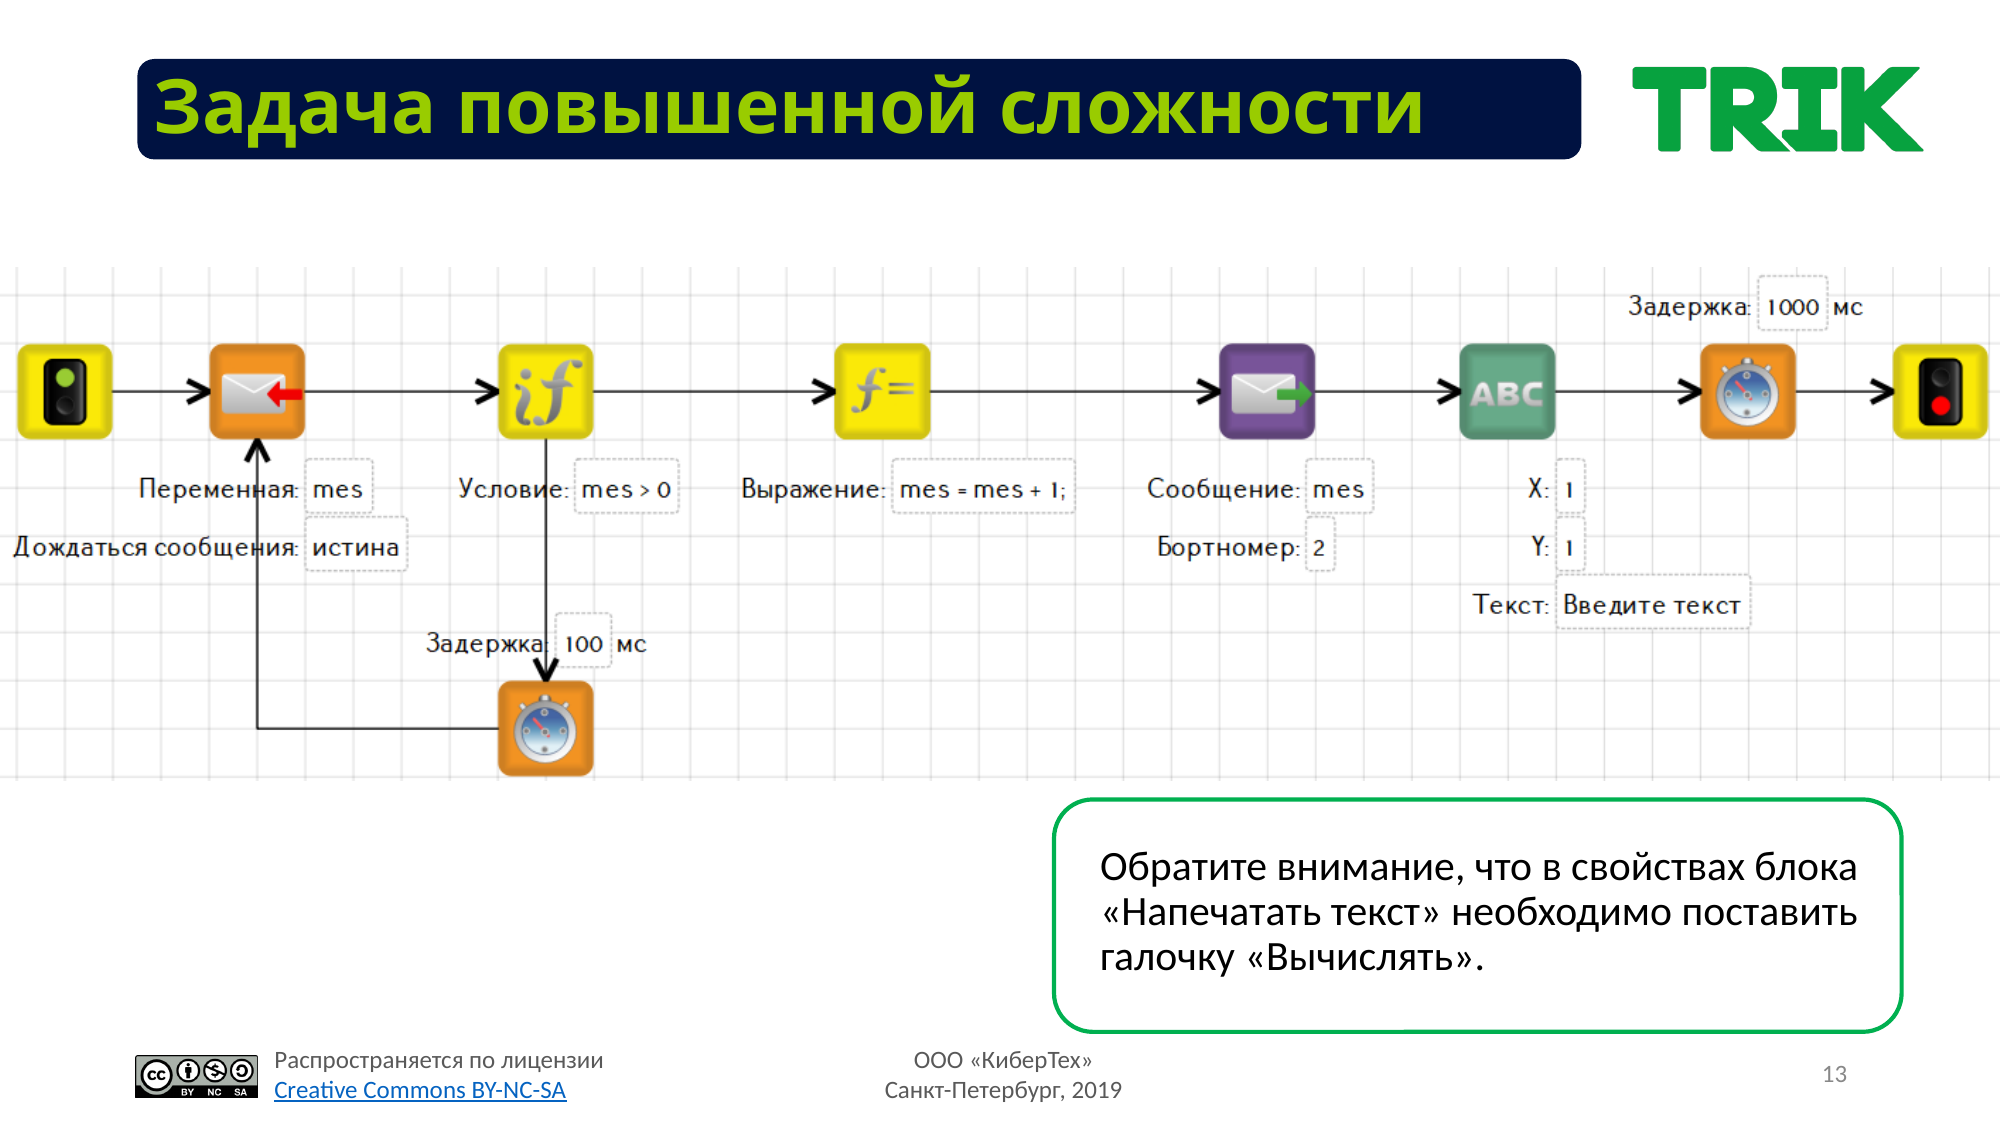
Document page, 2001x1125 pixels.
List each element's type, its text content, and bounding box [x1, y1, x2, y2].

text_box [1053, 799, 1902, 1033]
picture [135, 1055, 258, 1098]
slide_number 13 [1412, 1042, 1863, 1103]
text_box Задача повышенной сложности [138, 61, 1583, 162]
picture [0, 266, 2000, 781]
picture [1631, 64, 1924, 154]
